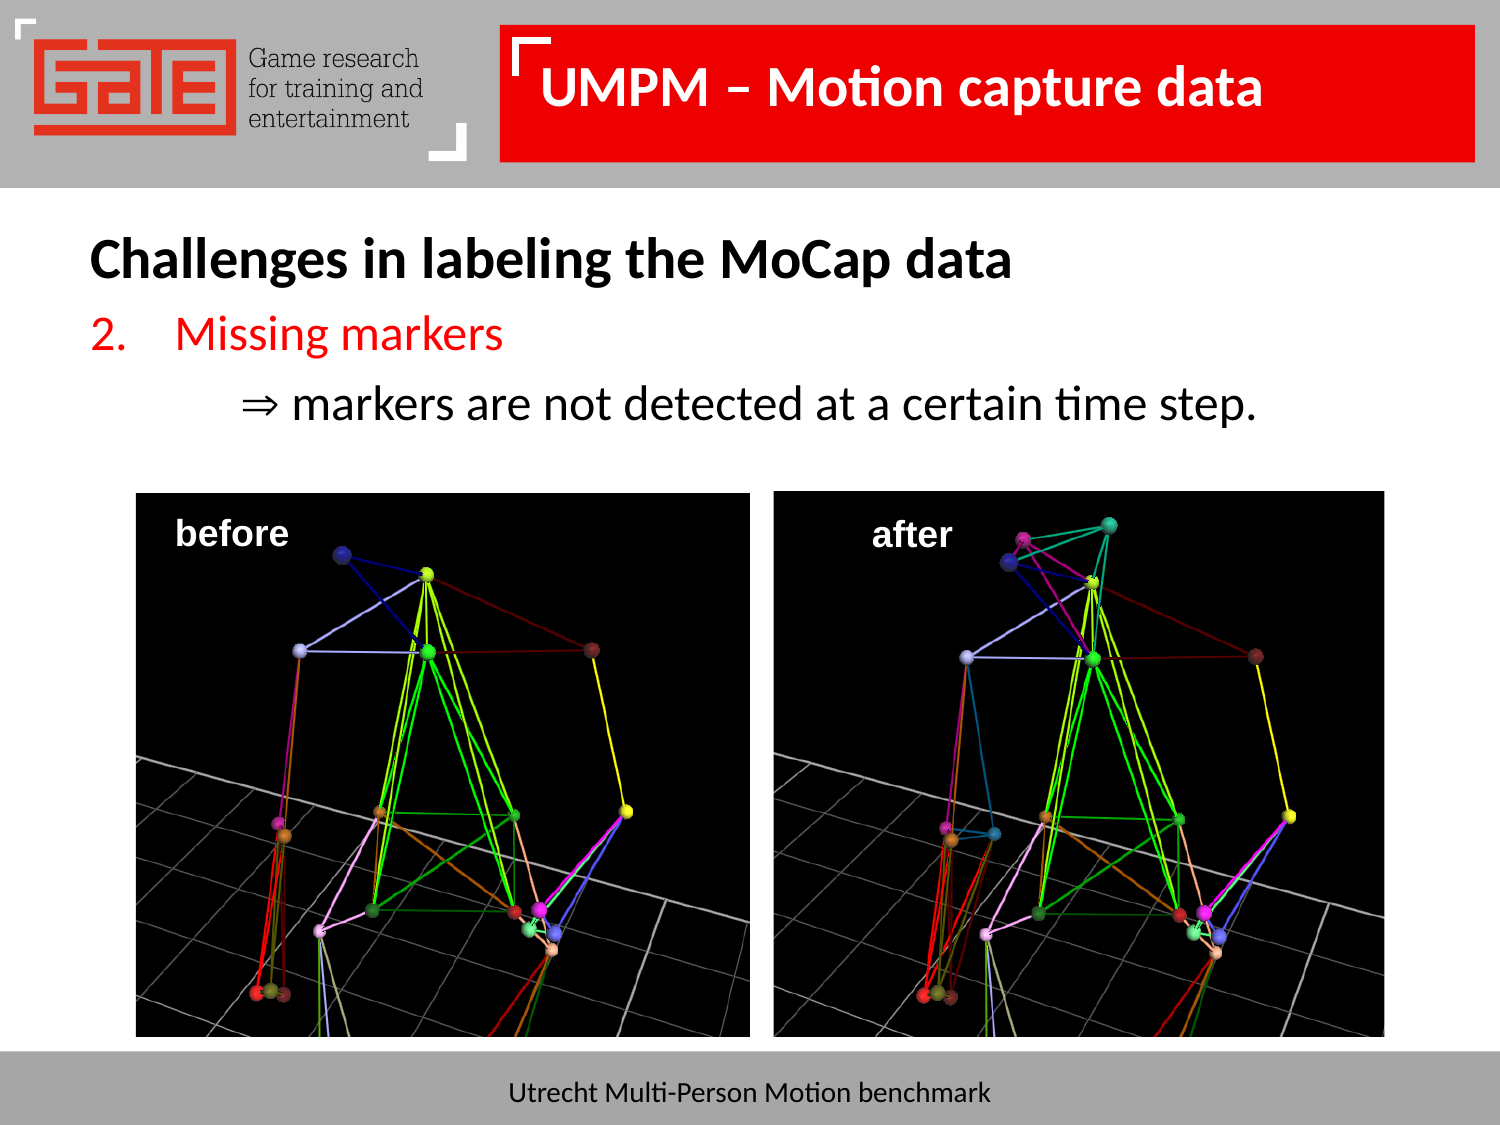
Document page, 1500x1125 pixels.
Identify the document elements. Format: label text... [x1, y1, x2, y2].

footer Utrecht Multi-Person Motion benchmark [0, 1051, 1500, 1125]
picture [135, 493, 751, 1037]
list Challenges in labeling the MoCap data Missing markers  markers are not detected at a certain time step. [75, 212, 1425, 1038]
picture [0, 0, 513, 163]
title UMPM – Motion capture data [525, 40, 1475, 179]
picture [773, 491, 1385, 1037]
